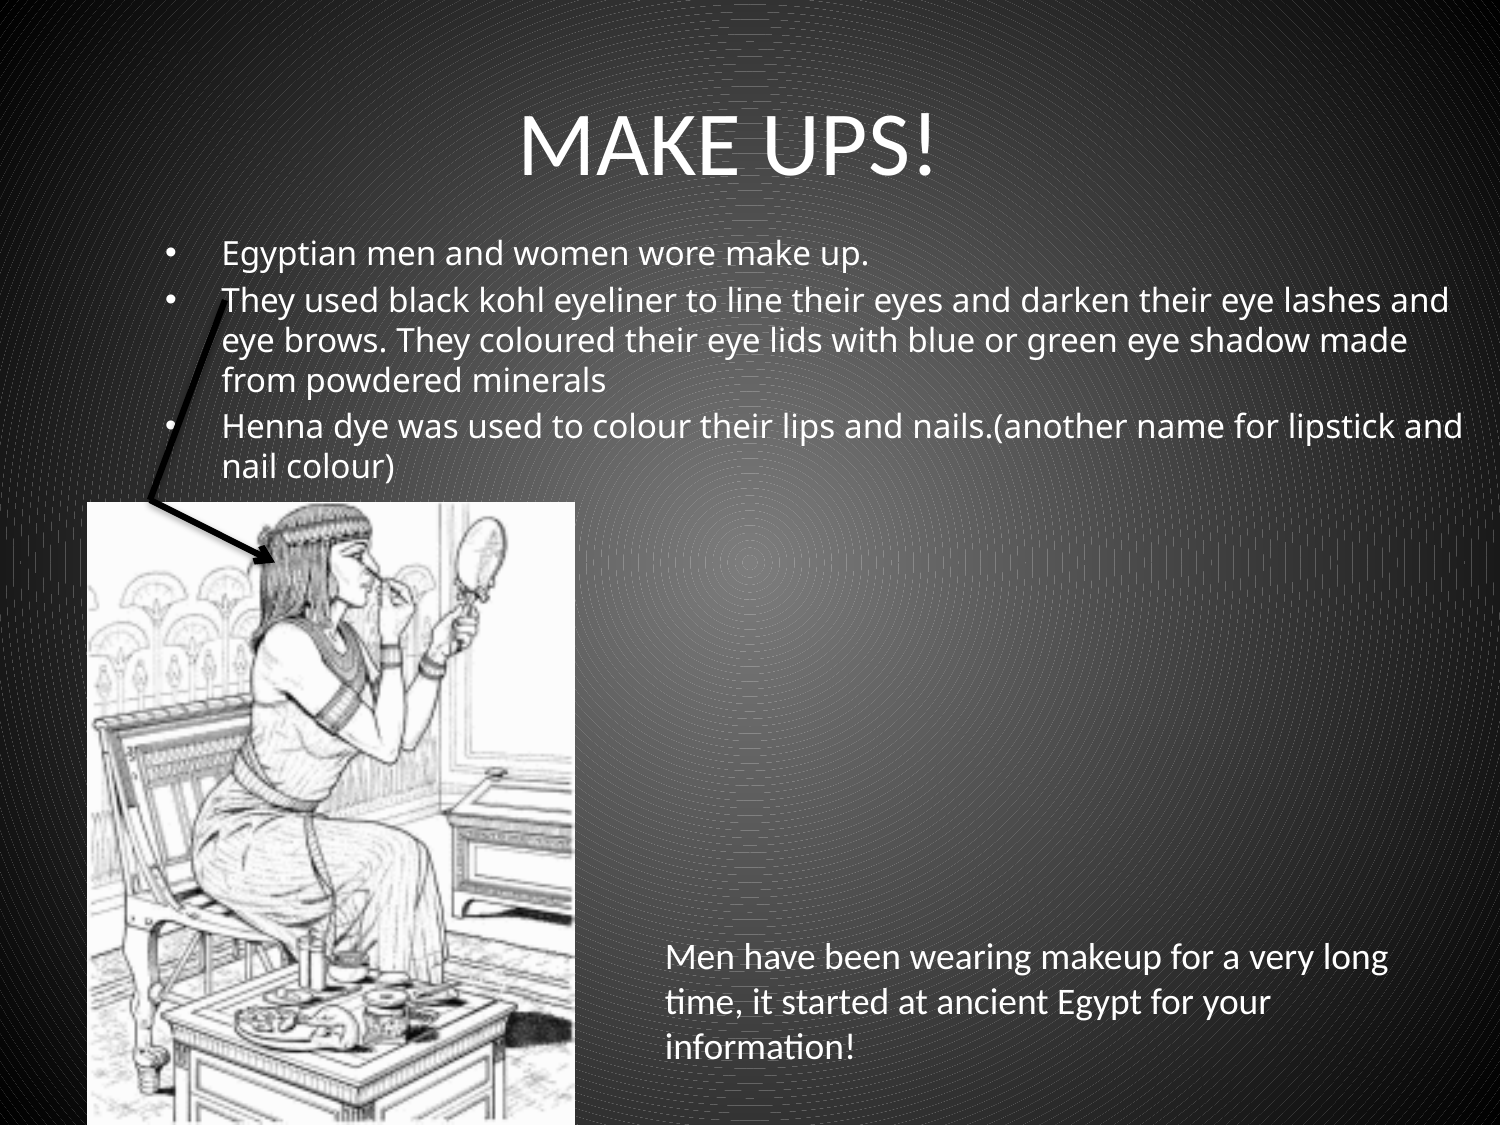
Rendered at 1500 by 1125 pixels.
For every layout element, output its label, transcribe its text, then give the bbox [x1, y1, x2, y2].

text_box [87, 362, 288, 438]
picture [87, 501, 576, 1125]
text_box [149, 499, 276, 563]
title MAKE UPS! [75, 45, 1425, 233]
text_box Men have been wearing makeup for a very long time, it started at ancient Egypt for your information! [650, 924, 1450, 1075]
list Egyptian men and women wore make up. They used black kohl eyeliner to line their eyes and darken their eye lashes and eye brows. They coloured their eye lids with blue or green eye shadow made from powdered minerals Henna dye was used to colour their lips and nails.(another name for lipstick and nail colour) [150, 224, 1500, 968]
